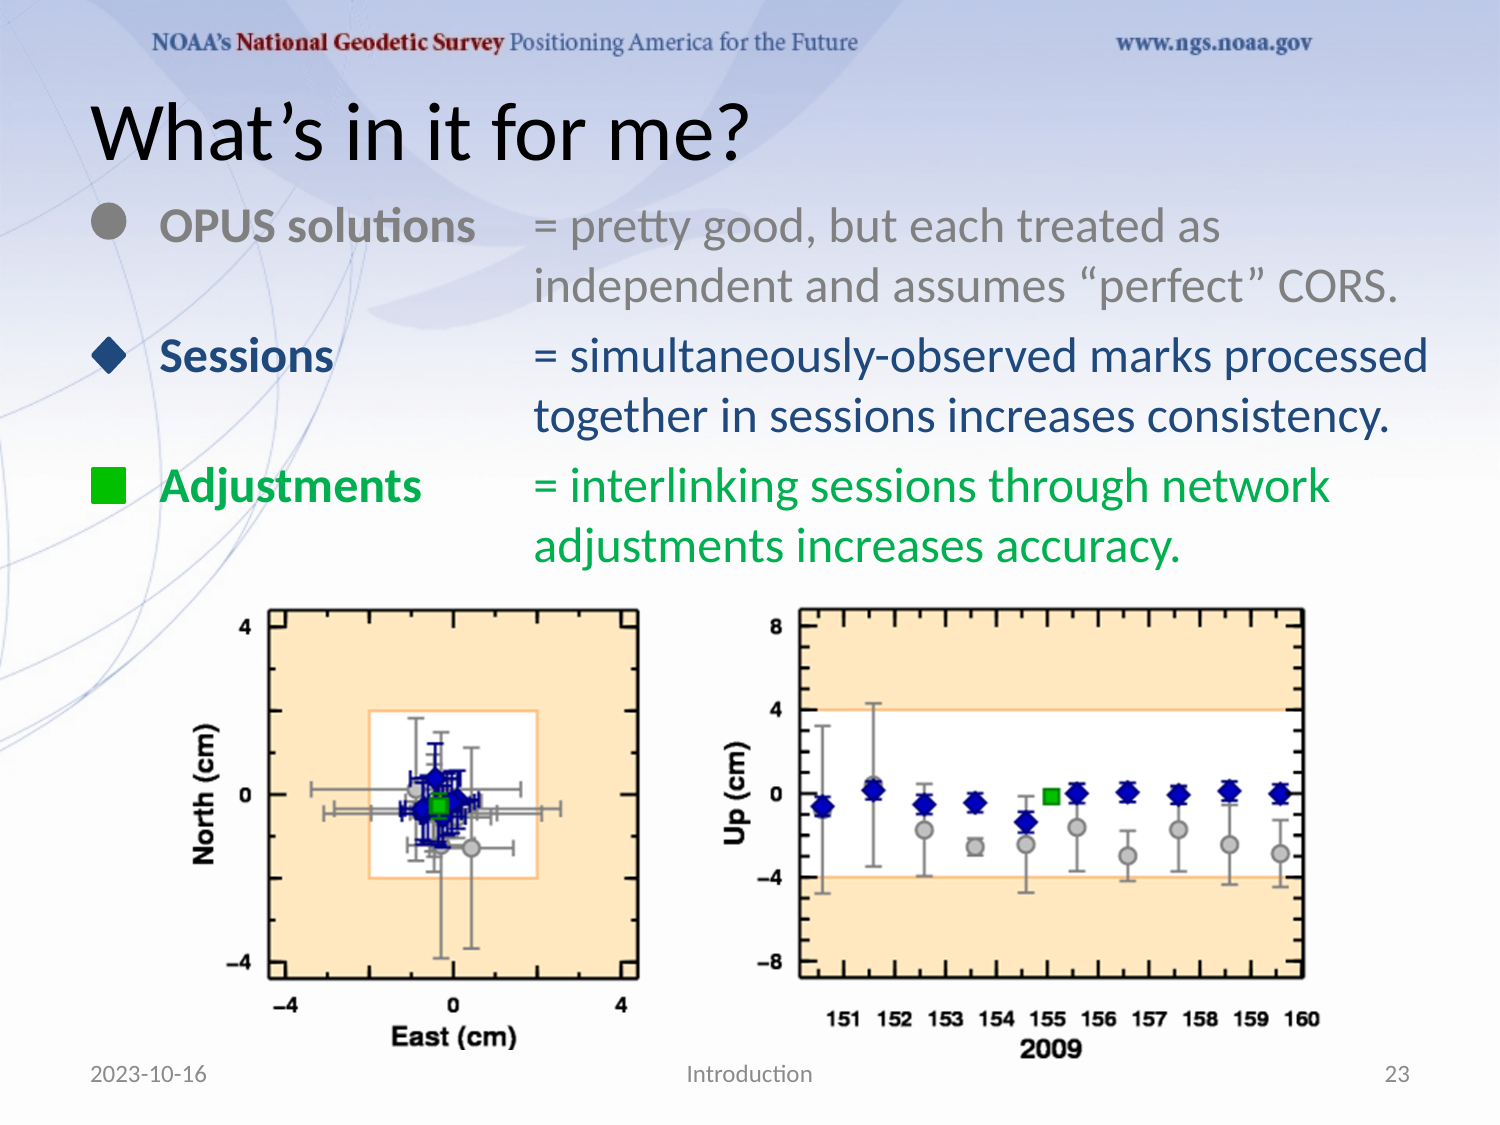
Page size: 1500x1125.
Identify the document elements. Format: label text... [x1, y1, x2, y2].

picture [0, 0, 1500, 1125]
text_box [91, 467, 126, 504]
list OPUS solutions = pretty good, but each treated as independent and assumes “perfect” CORS. Sessions = simultaneously-observed marks processed together in sessions increases consistency. Adjustments = interlinking sessions through network adjustments increases accuracy. [48, 184, 1450, 599]
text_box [190, 605, 1325, 1060]
slide_number 23 [1074, 1042, 1425, 1103]
text_box [91, 336, 126, 374]
title What’s in it for me? [74, 74, 1426, 181]
footer Introduction [512, 1068, 988, 1103]
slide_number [75, 1042, 425, 1103]
text_box [91, 202, 127, 240]
